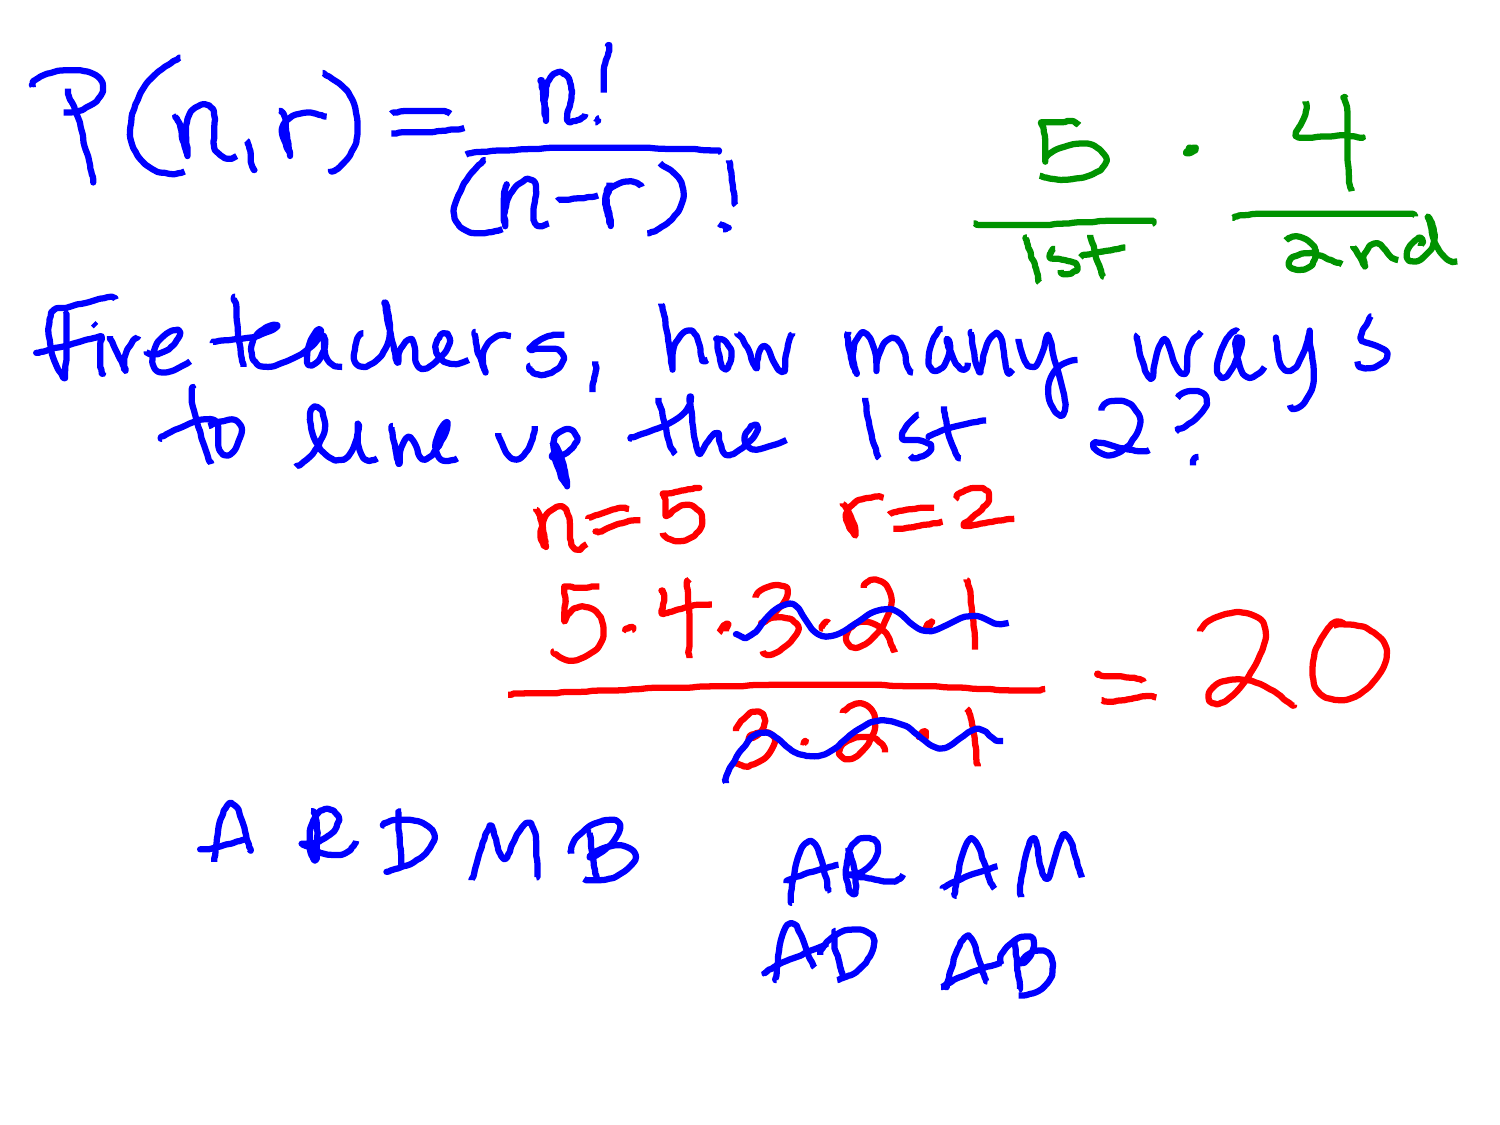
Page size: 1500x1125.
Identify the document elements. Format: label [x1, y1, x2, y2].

text_box [1349, 128, 1364, 139]
text_box [1096, 672, 1145, 683]
text_box [971, 625, 976, 650]
text_box [1275, 329, 1315, 410]
text_box [647, 162, 685, 235]
text_box [845, 629, 896, 653]
text_box [776, 922, 808, 964]
text_box [503, 178, 549, 228]
text_box [660, 589, 688, 615]
text_box [946, 934, 983, 983]
text_box [893, 520, 943, 530]
text_box [213, 840, 252, 862]
text_box [1024, 236, 1041, 284]
text_box [591, 361, 598, 393]
text_box [864, 397, 880, 459]
text_box [728, 160, 737, 206]
text_box [1294, 101, 1346, 139]
text_box [1185, 146, 1197, 154]
text_box [31, 69, 104, 114]
text_box [1405, 215, 1458, 263]
text_box [233, 295, 241, 338]
text_box [109, 335, 139, 372]
text_box [215, 802, 248, 845]
text_box [944, 970, 988, 988]
text_box [569, 819, 637, 881]
text_box [382, 819, 436, 874]
text_box [174, 103, 238, 160]
text_box [842, 495, 884, 537]
text_box [925, 620, 933, 626]
text_box [594, 519, 641, 534]
text_box [774, 954, 816, 981]
text_box [391, 127, 465, 135]
text_box [763, 945, 823, 975]
text_box [1089, 234, 1096, 252]
text_box [212, 324, 343, 368]
text_box [927, 419, 987, 439]
text_box [390, 421, 458, 465]
text_box [954, 487, 1015, 527]
text_box [754, 584, 789, 625]
text_box [820, 620, 830, 630]
text_box [190, 386, 200, 420]
text_box [552, 585, 605, 662]
text_box [724, 719, 1004, 784]
text_box [390, 110, 451, 115]
text_box [790, 870, 830, 904]
text_box [966, 708, 974, 730]
text_box [1352, 242, 1399, 268]
text_box [819, 928, 876, 981]
text_box [735, 602, 1009, 639]
text_box [278, 110, 326, 157]
text_box [947, 431, 961, 460]
text_box [718, 622, 730, 634]
text_box [452, 159, 503, 235]
text_box [662, 487, 703, 543]
text_box [660, 303, 708, 371]
text_box [508, 684, 1046, 696]
text_box [1048, 248, 1079, 275]
text_box [556, 194, 599, 202]
text_box [539, 71, 587, 124]
text_box [246, 140, 256, 171]
text_box [587, 506, 630, 519]
text_box [973, 220, 1155, 226]
text_box [145, 328, 191, 374]
text_box [785, 864, 839, 884]
text_box [295, 405, 378, 468]
text_box [943, 406, 951, 427]
text_box [602, 44, 611, 93]
text_box [129, 56, 185, 175]
text_box [792, 840, 824, 877]
text_box [535, 505, 588, 551]
text_box [239, 349, 245, 367]
text_box [667, 439, 676, 455]
text_box [528, 333, 565, 376]
text_box [397, 810, 402, 819]
text_box [199, 837, 250, 851]
text_box [736, 333, 793, 373]
text_box [844, 837, 904, 895]
text_box [842, 702, 876, 728]
text_box [941, 865, 998, 889]
text_box [973, 746, 979, 767]
text_box [760, 632, 799, 656]
text_box [999, 935, 1054, 997]
text_box [1079, 246, 1126, 258]
text_box [470, 821, 539, 881]
text_box [1135, 331, 1202, 380]
text_box [300, 808, 357, 862]
text_box [685, 578, 691, 659]
text_box [919, 730, 927, 739]
text_box [657, 397, 667, 424]
text_box [969, 331, 1014, 375]
text_box [322, 72, 359, 173]
text_box [965, 579, 974, 615]
text_box [473, 331, 511, 374]
text_box [1356, 315, 1389, 370]
text_box [846, 331, 914, 375]
text_box [941, 962, 1000, 988]
text_box [1039, 120, 1108, 181]
text_box [198, 428, 213, 465]
text_box [52, 358, 67, 379]
text_box [624, 626, 634, 631]
text_box [1094, 254, 1105, 278]
text_box [1192, 456, 1199, 466]
text_box [1017, 333, 1078, 417]
text_box [35, 335, 104, 375]
text_box [1311, 620, 1388, 701]
text_box [690, 598, 712, 608]
text_box [1092, 400, 1150, 457]
text_box [352, 301, 470, 370]
text_box [74, 113, 95, 184]
text_box [715, 336, 733, 371]
text_box [629, 395, 787, 457]
text_box [1199, 611, 1295, 707]
text_box [1342, 96, 1353, 192]
text_box [863, 578, 893, 610]
text_box [47, 295, 117, 348]
text_box [1285, 235, 1343, 271]
text_box [927, 328, 969, 372]
text_box [159, 418, 243, 457]
text_box [1176, 390, 1208, 433]
text_box [955, 837, 988, 880]
text_box [551, 428, 579, 488]
text_box [1019, 833, 1083, 898]
text_box [953, 871, 996, 897]
text_box [735, 710, 766, 756]
text_box [1232, 212, 1416, 219]
text_box [718, 222, 730, 230]
text_box [888, 506, 935, 516]
text_box [465, 146, 720, 156]
text_box [1216, 329, 1266, 379]
text_box [497, 426, 536, 461]
text_box [604, 180, 643, 227]
text_box [901, 414, 933, 460]
text_box [1101, 695, 1157, 703]
